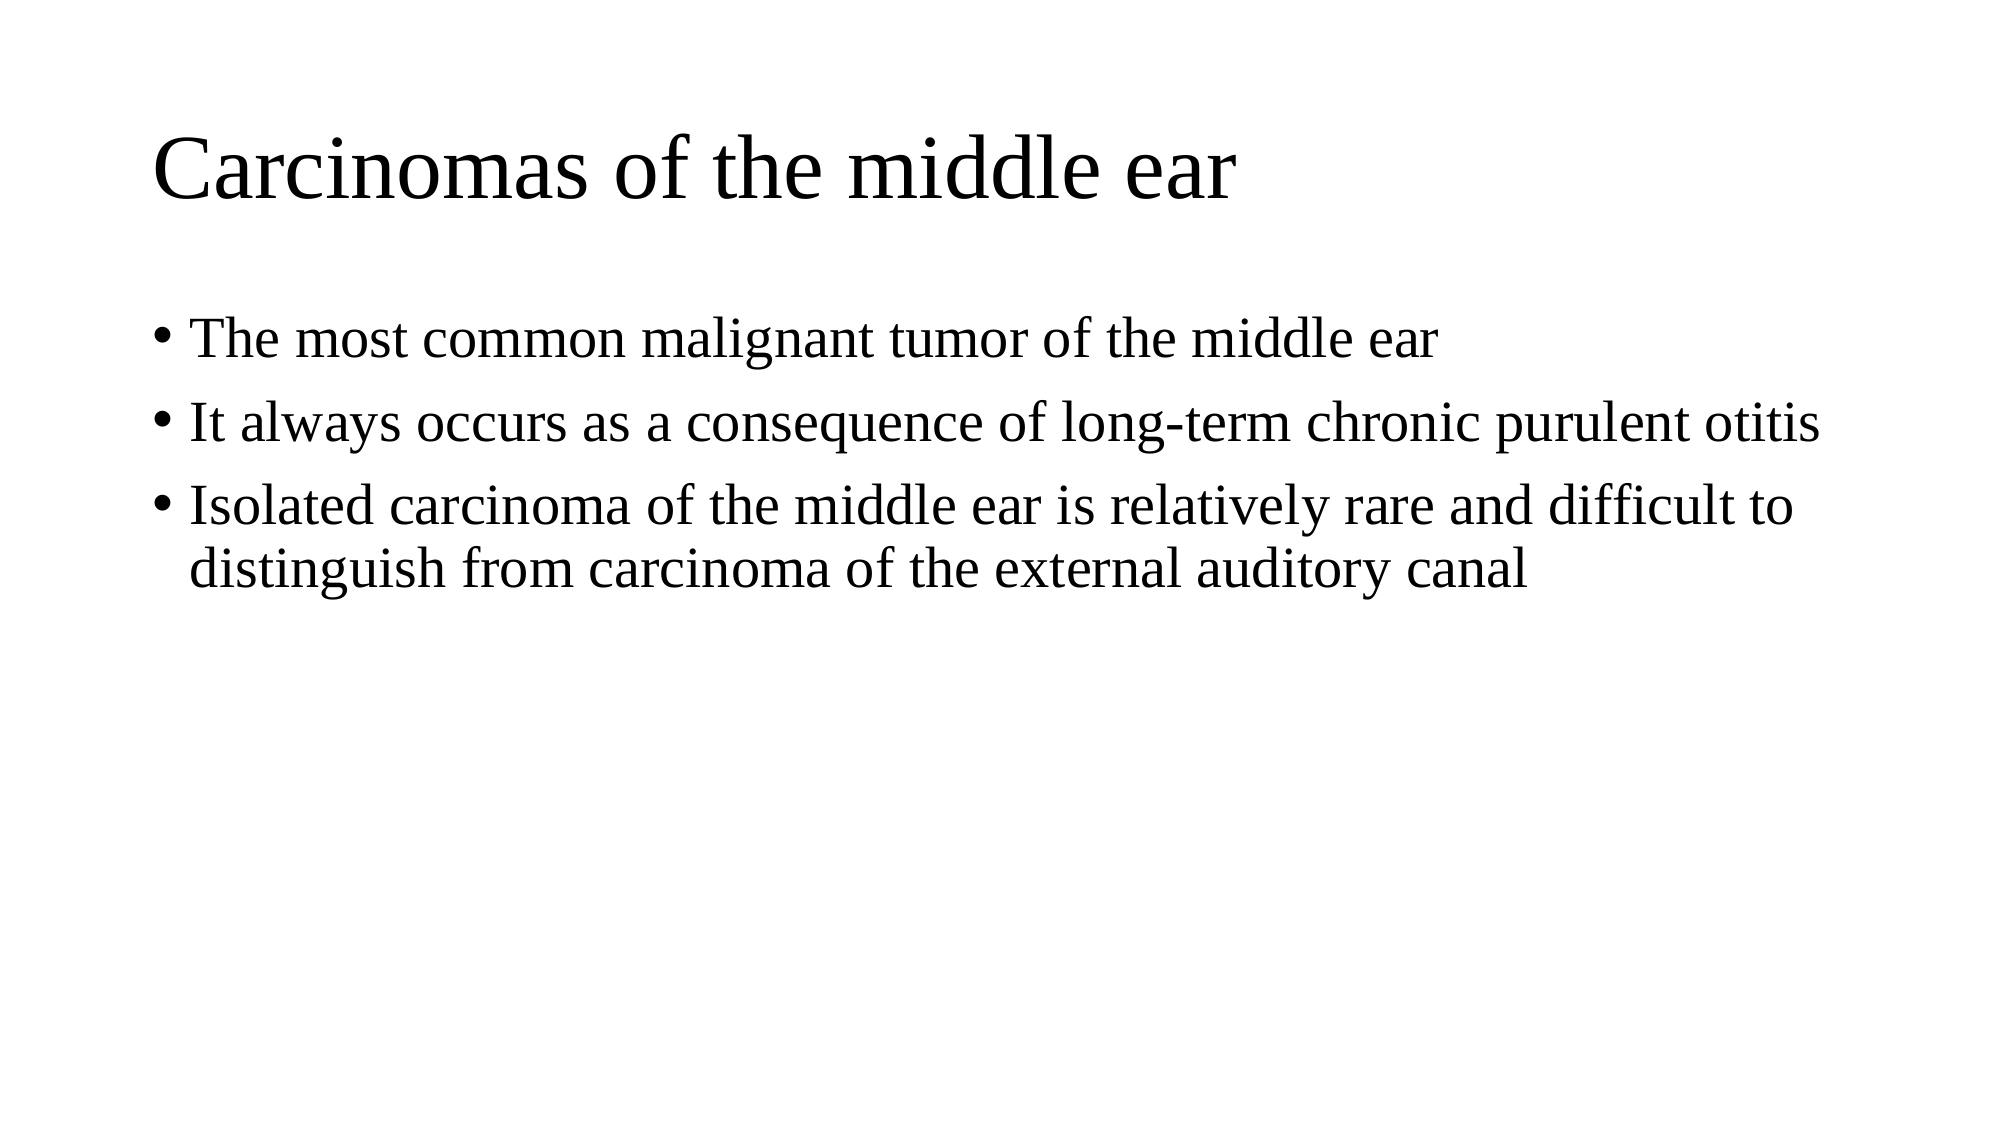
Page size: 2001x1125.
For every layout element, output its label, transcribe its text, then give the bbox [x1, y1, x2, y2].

title Carcinomas of the middle ear [137, 59, 1863, 278]
list The most common malignant tumor of the middle ear It always occurs as a consequence of long-term chronic purulent otitis Isolated carcinoma of the middle ear is relatively rare and difficult to distinguish from carcinoma of the external auditory canal [137, 299, 1863, 1014]
